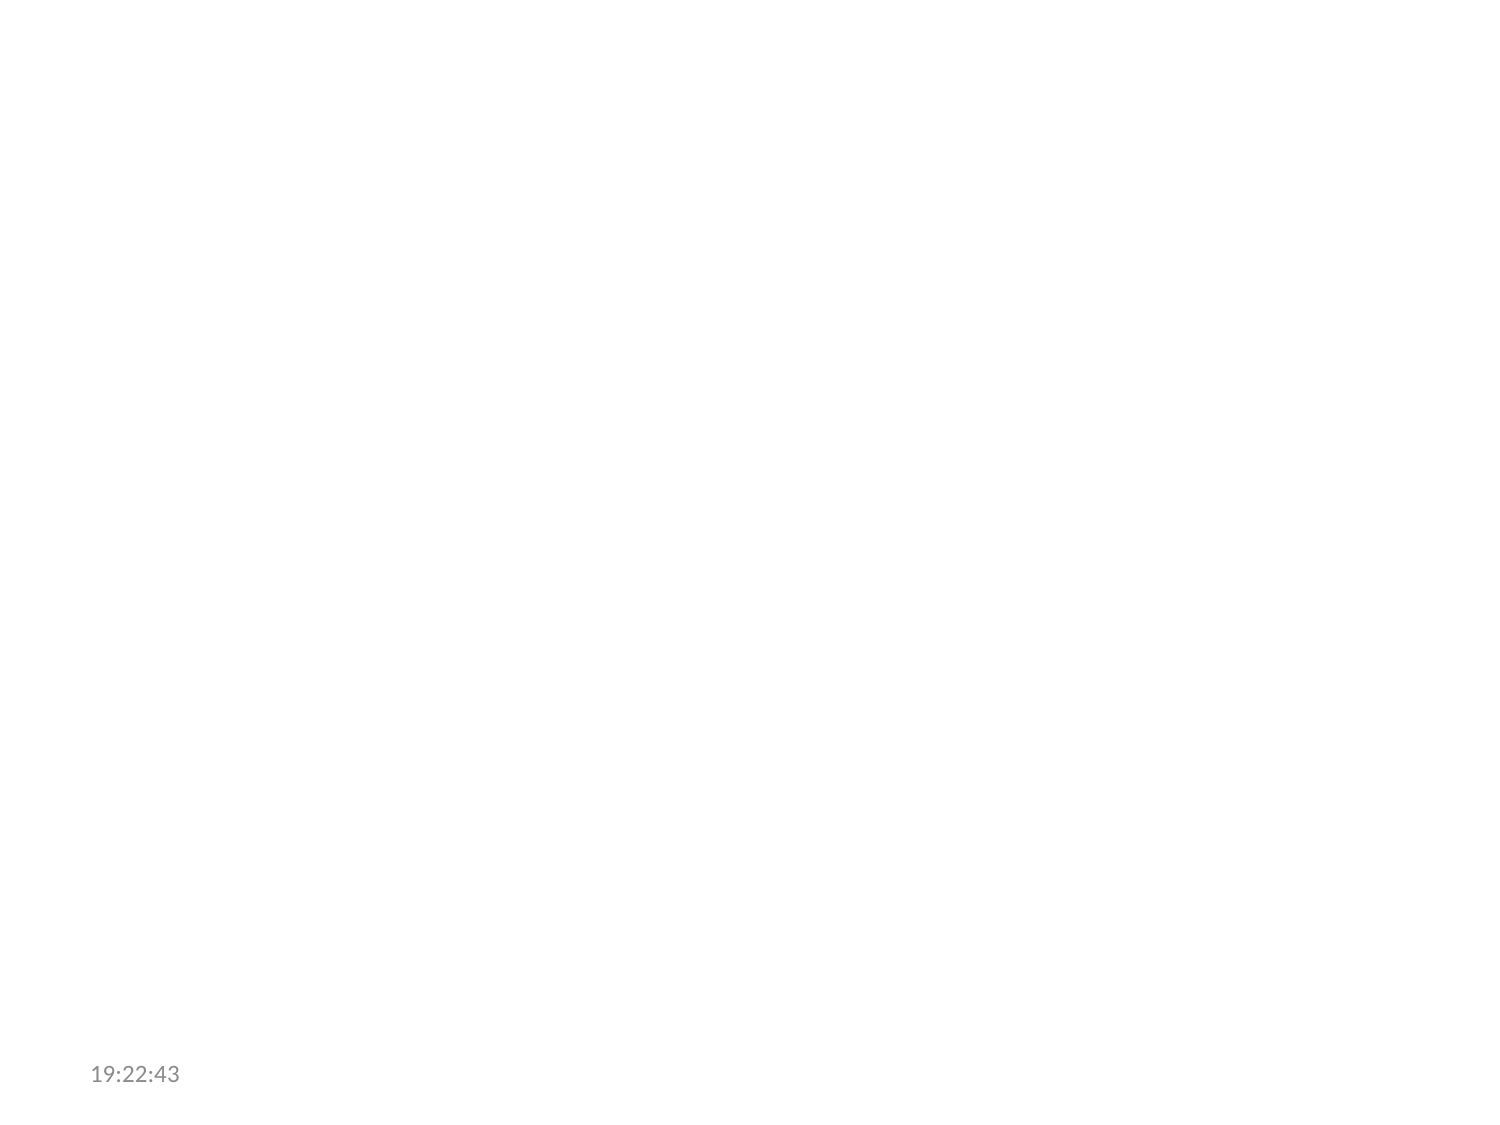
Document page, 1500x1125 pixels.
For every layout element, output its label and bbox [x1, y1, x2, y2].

slide_number [75, 1042, 425, 1103]
